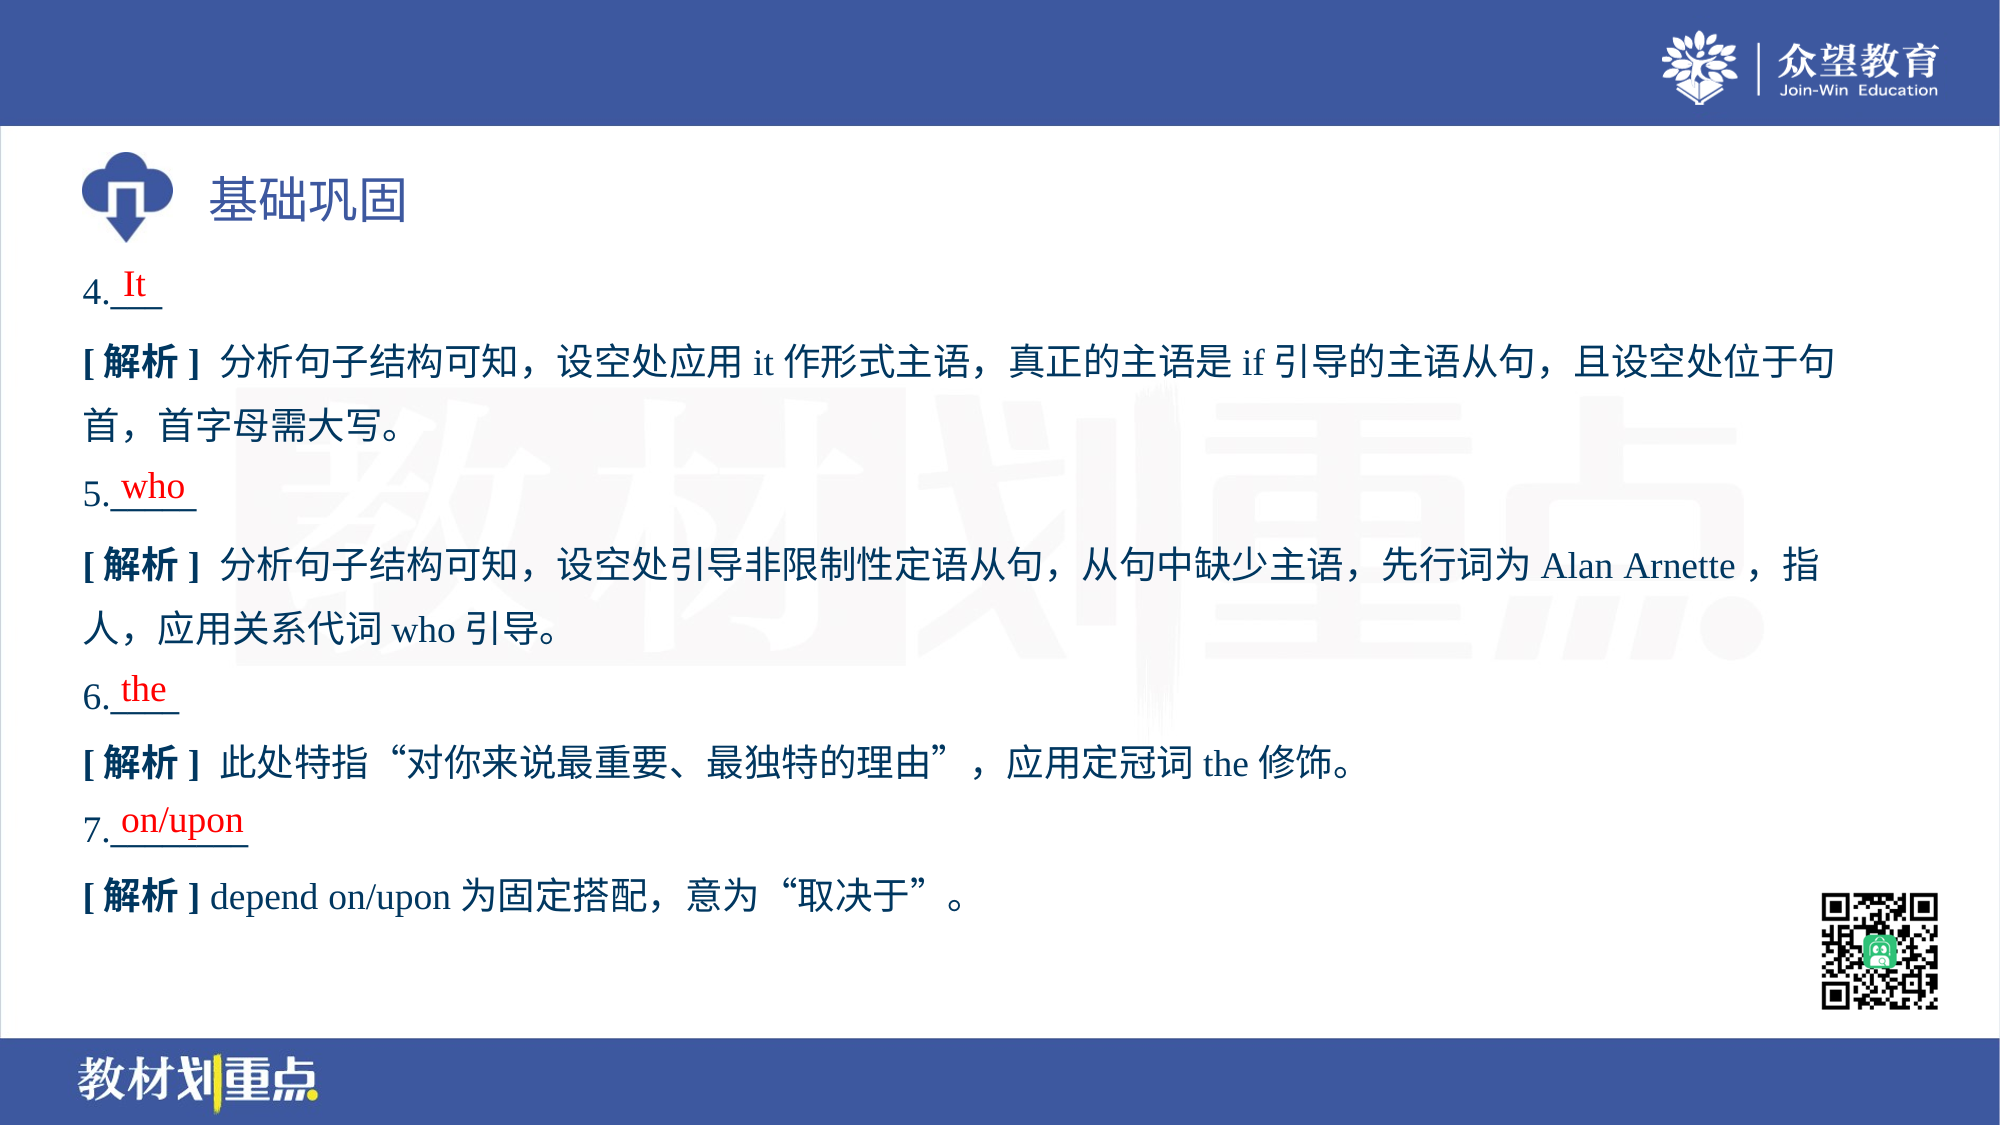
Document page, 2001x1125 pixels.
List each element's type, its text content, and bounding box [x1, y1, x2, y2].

text_box 5._____ [82, 449, 1817, 508]
text_box It [109, 238, 160, 298]
text_box on/upon [107, 775, 258, 834]
text_box [解析] depend on/upon为固定搭配，意为“取决于”。 [82, 852, 1817, 910]
text_box the [107, 644, 181, 703]
picture [0, 0, 2000, 1125]
text_box [解析] 此处特指“对你来说最重要、最独特的理由”，应用定冠词the修饰。 [82, 719, 1817, 777]
text_box [解析] 分析句子结构可知，设空处引导非限制性定语从句，从句中缺少主语，先行词为Alan Arnette，指 人，应用关系代词who引导。 [82, 516, 1817, 644]
text_box 4.___ [82, 247, 1817, 306]
text_box 7.________ [82, 785, 1817, 844]
text_box [解析] 分析句子结构可知，设空处应用it作形式主语，真正的主语是if引导的主语从句，且设空处位于句 首，首字母需大写。 [82, 313, 1817, 441]
text_box 6.____ [82, 652, 1817, 711]
text_box who [107, 441, 200, 500]
